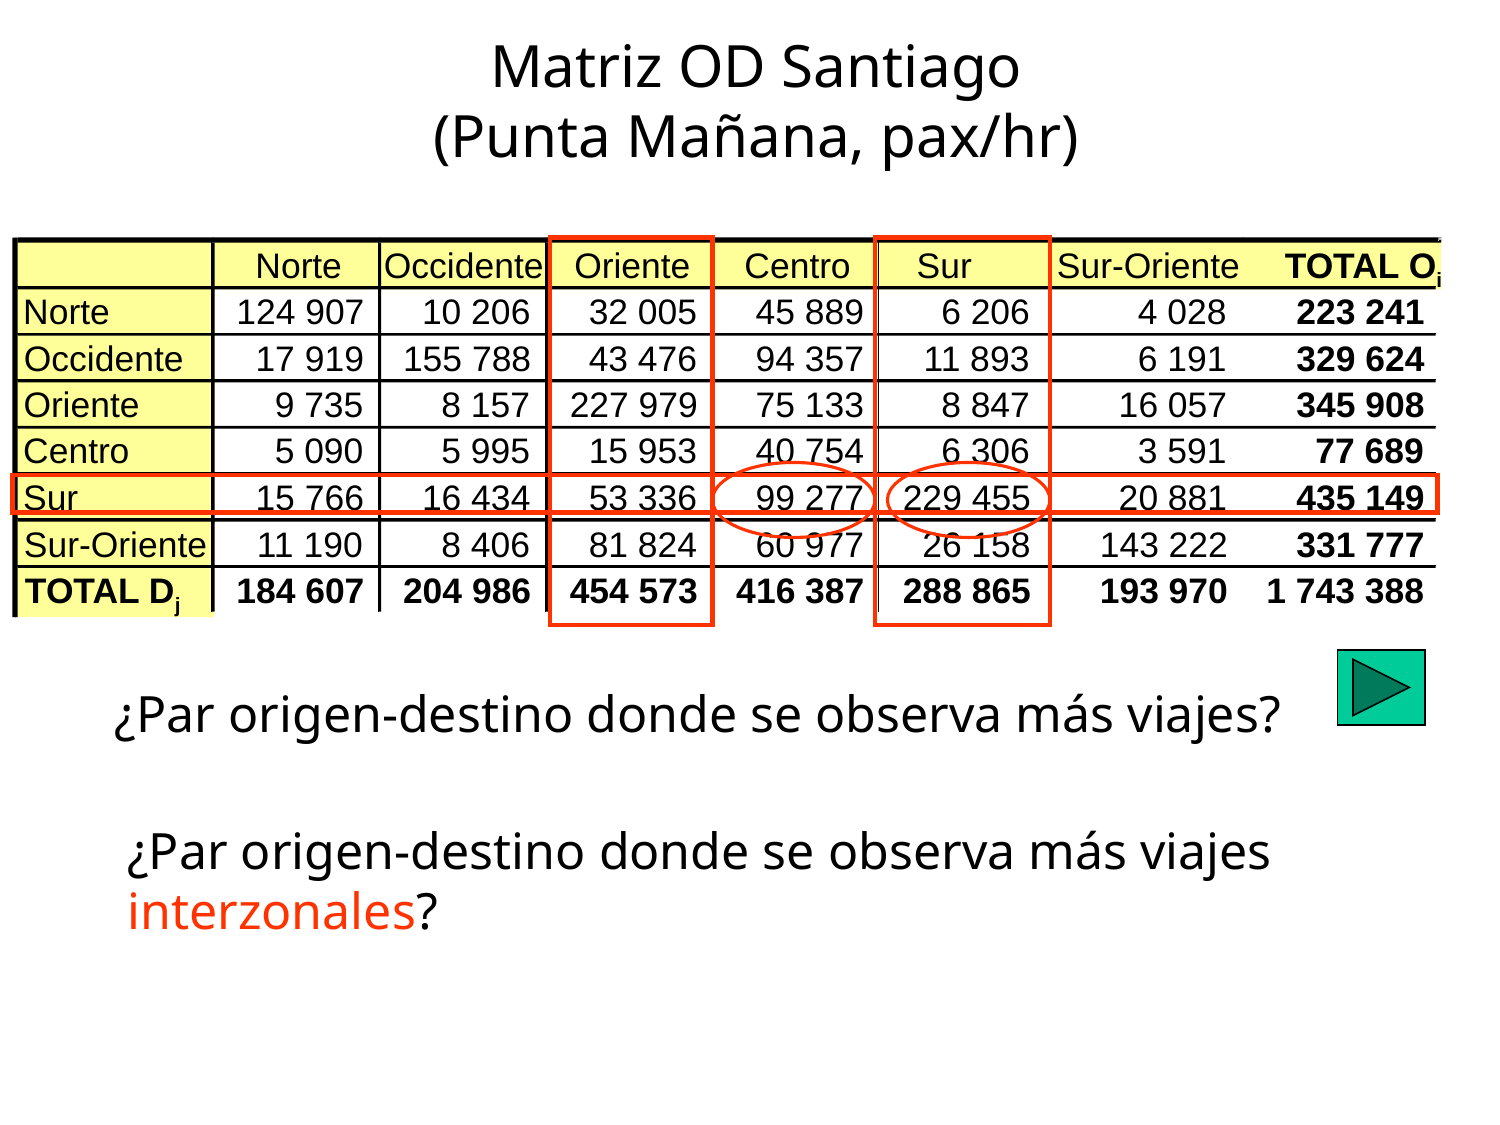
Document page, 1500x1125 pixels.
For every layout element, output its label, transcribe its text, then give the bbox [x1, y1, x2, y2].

text_box ¿Par origen-destino donde se observa más viajes? [99, 674, 1438, 750]
text_box [1337, 649, 1425, 725]
text_box Matriz OD Santiago (Punta Mañana, pax/hr) [245, 16, 1267, 182]
text_box ¿Par origen-destino donde se observa más viajes interzonales? [112, 812, 1450, 948]
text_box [12, 237, 1445, 618]
